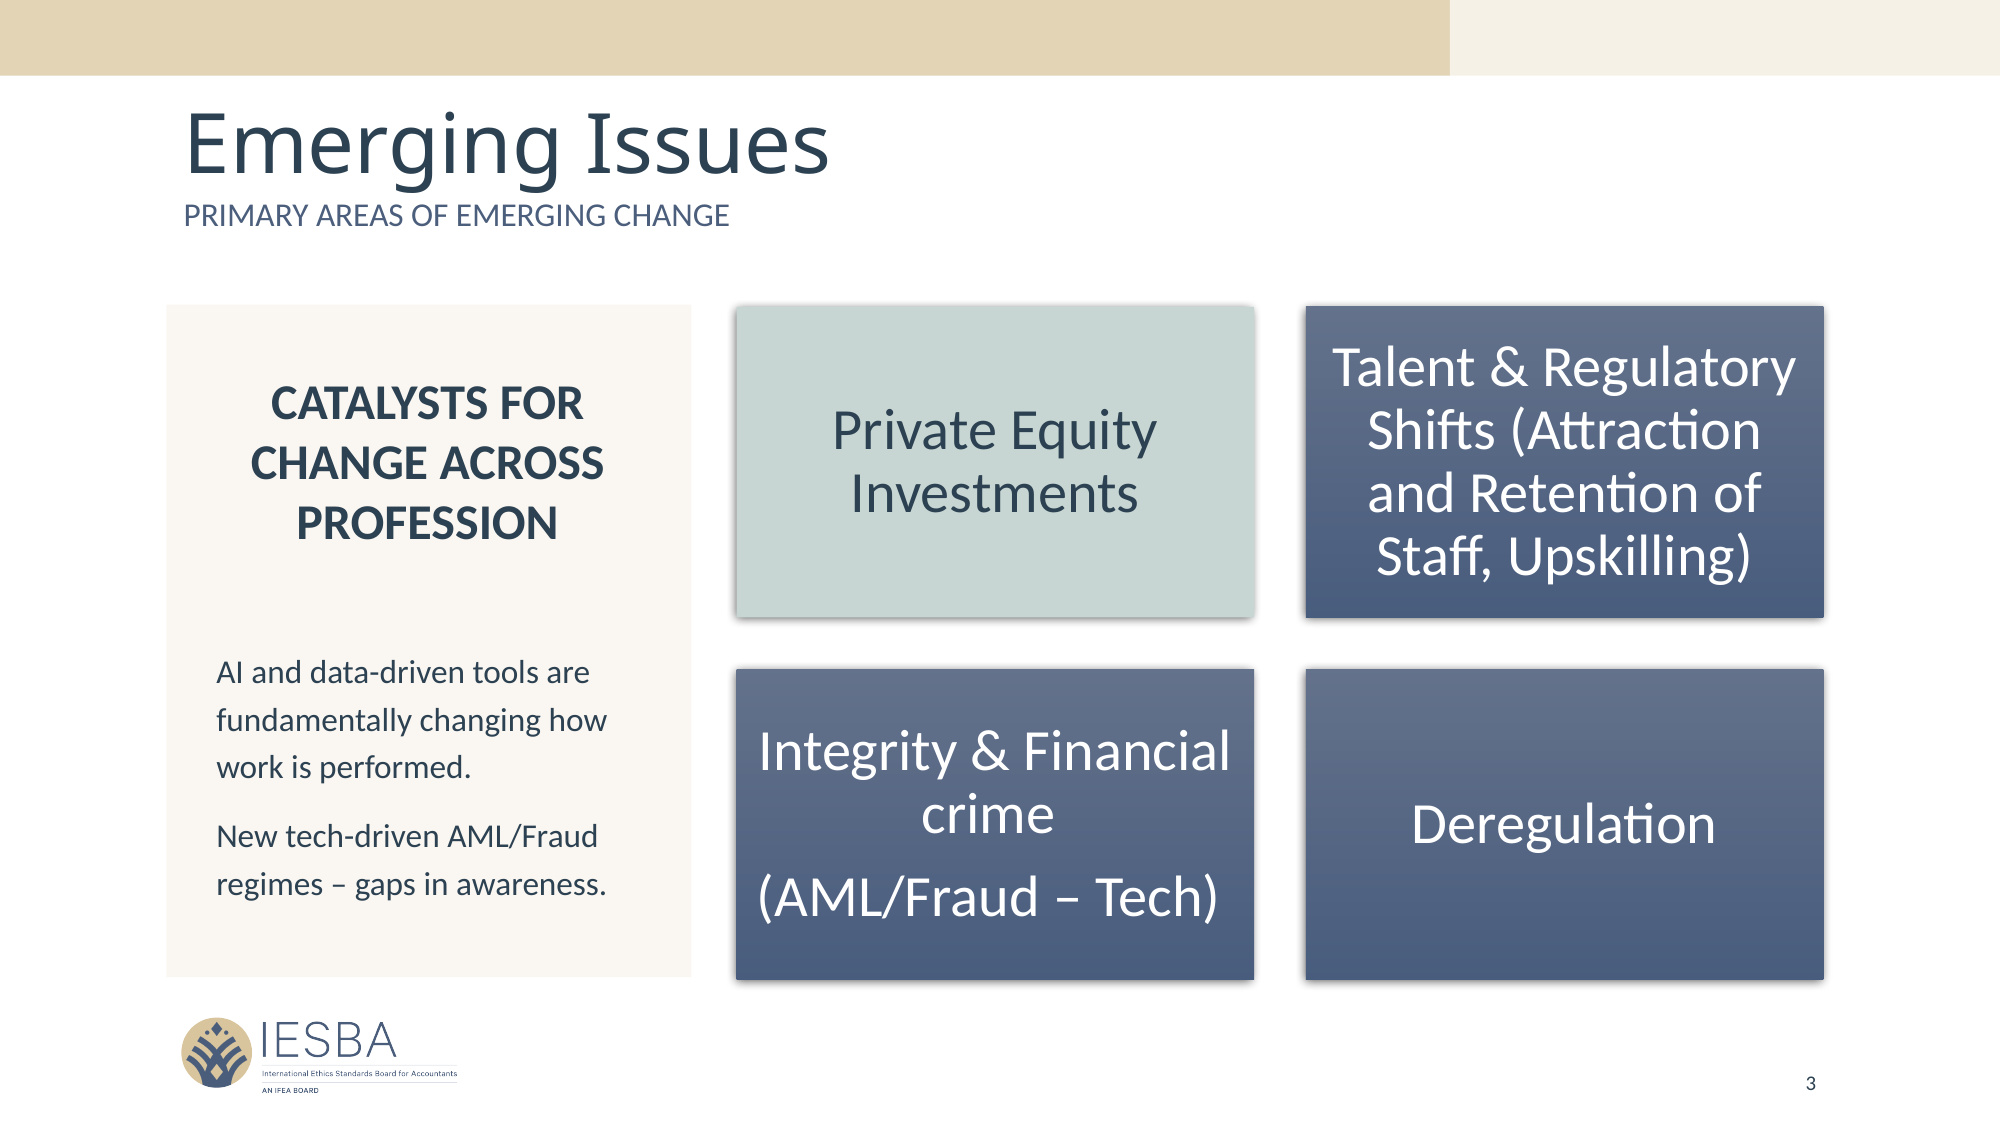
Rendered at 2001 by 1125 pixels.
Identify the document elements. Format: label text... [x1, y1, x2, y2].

picture [168, 1001, 475, 1111]
list Primary areas of emerging change [168, 190, 1832, 284]
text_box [731, 306, 1829, 981]
list Catalysts for change across profession [203, 361, 652, 563]
list AI and data-driven tools are fundamentally changing how work is performed. New tech-driven AML/Fraud regimes – gaps in awareness. [201, 634, 652, 935]
slide_number 3 [1760, 1039, 1832, 1125]
title Emerging Issues [168, 93, 1832, 190]
